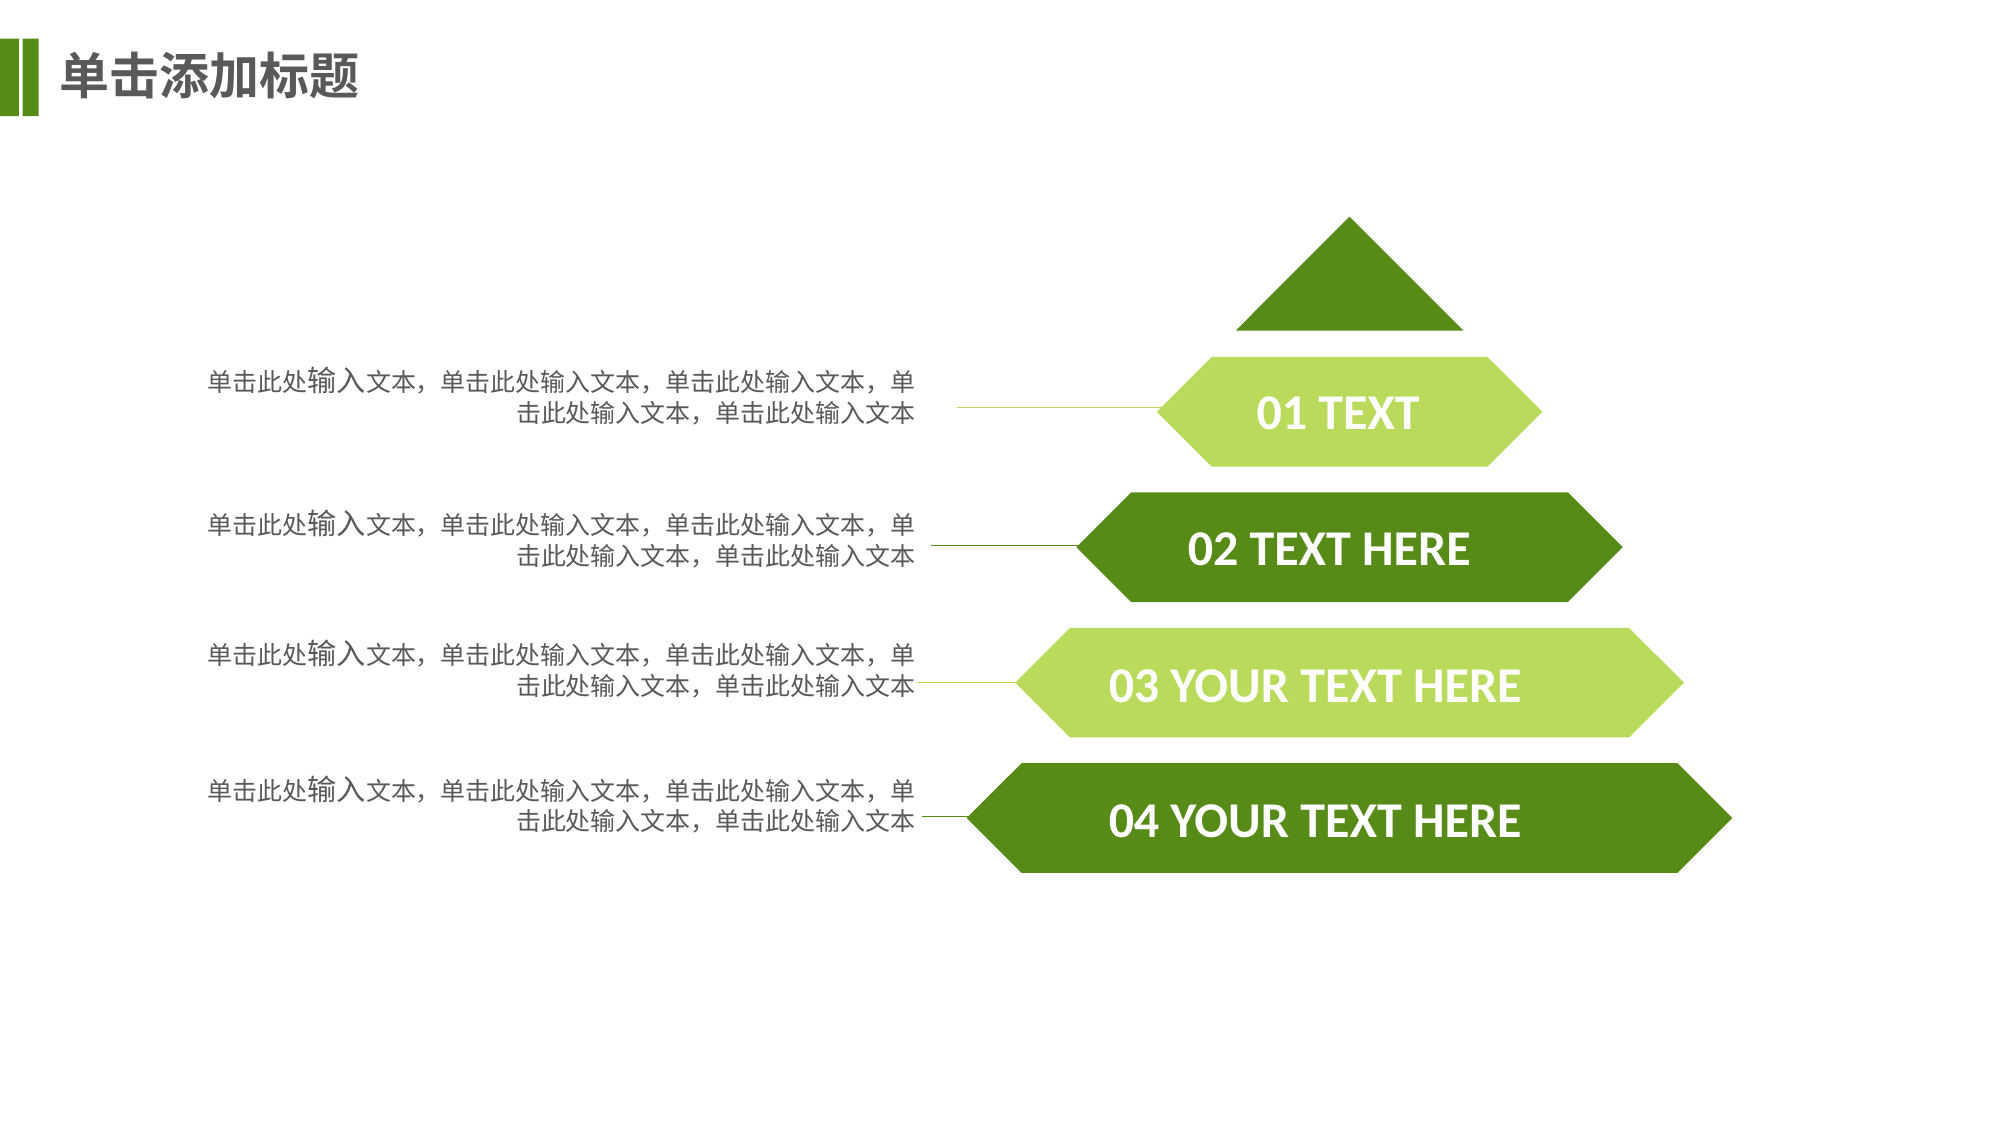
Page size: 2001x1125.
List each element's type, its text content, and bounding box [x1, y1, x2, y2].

text_box [965, 762, 1734, 874]
text_box 单击此处输入文本，单击此处输入文本，单击此处输入文本，单击此处输入文本，单击此处输入文本 [170, 498, 931, 578]
text_box 01 TEXT [1241, 372, 1458, 447]
text_box 单击此处输入文本，单击此处输入文本，单击此处输入文本，单击此处输入文本，单击此处输入文本 [170, 354, 931, 435]
text_box 单击添加标题 [44, 37, 540, 113]
text_box [1156, 356, 1544, 468]
text_box 单击此处输入文本，单击此处输入文本，单击此处输入文本，单击此处输入文本，单击此处输入文本 [170, 763, 931, 843]
text_box [1234, 215, 1465, 332]
text_box [1014, 627, 1685, 739]
text_box [0, 38, 20, 117]
text_box [22, 38, 40, 117]
text_box 04 YOUR TEXT HERE [1093, 780, 1605, 856]
text_box [1075, 491, 1624, 603]
text_box 02 TEXT HERE [1173, 507, 1527, 583]
text_box 单击此处输入文本，单击此处输入文本，单击此处输入文本，单击此处输入文本，单击此处输入文本 [170, 627, 931, 708]
text_box 03 YOUR TEXT HERE [1093, 644, 1605, 720]
